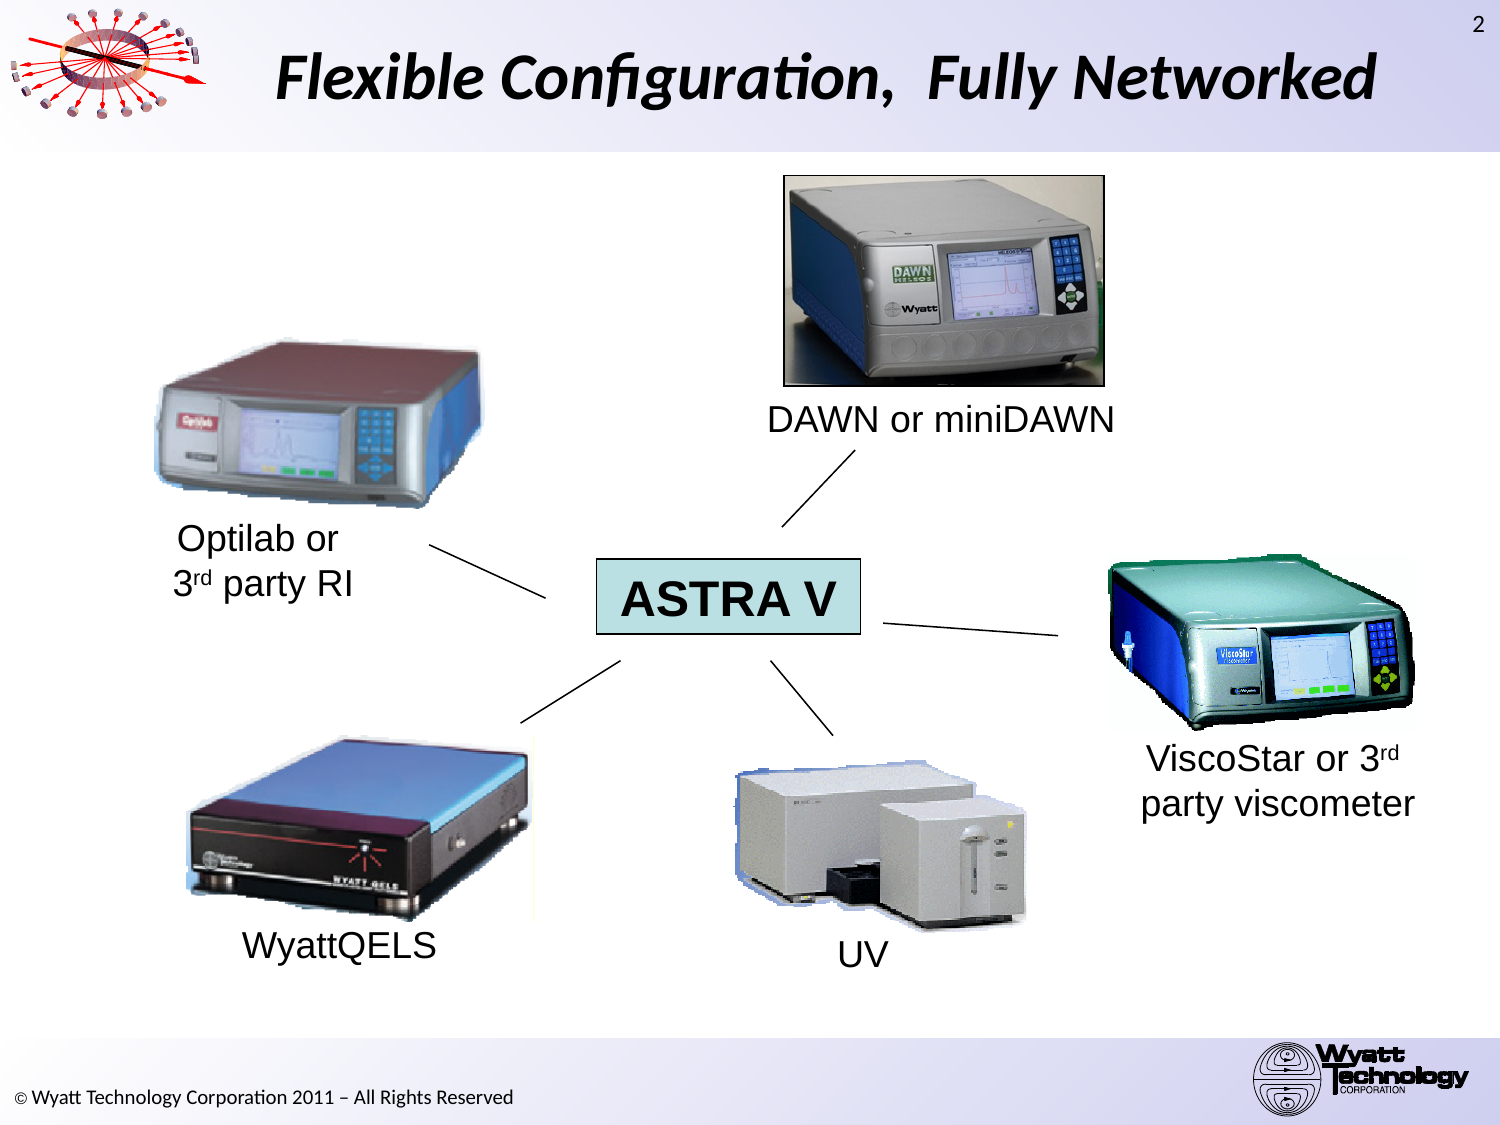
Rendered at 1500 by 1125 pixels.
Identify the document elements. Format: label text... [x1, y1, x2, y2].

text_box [732, 660, 1029, 984]
title Flexible Configuration, Fully Networked [217, 25, 1438, 120]
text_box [185, 660, 621, 975]
text_box ASTRA V [596, 559, 861, 634]
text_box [749, 175, 1134, 528]
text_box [154, 337, 546, 613]
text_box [882, 554, 1433, 833]
